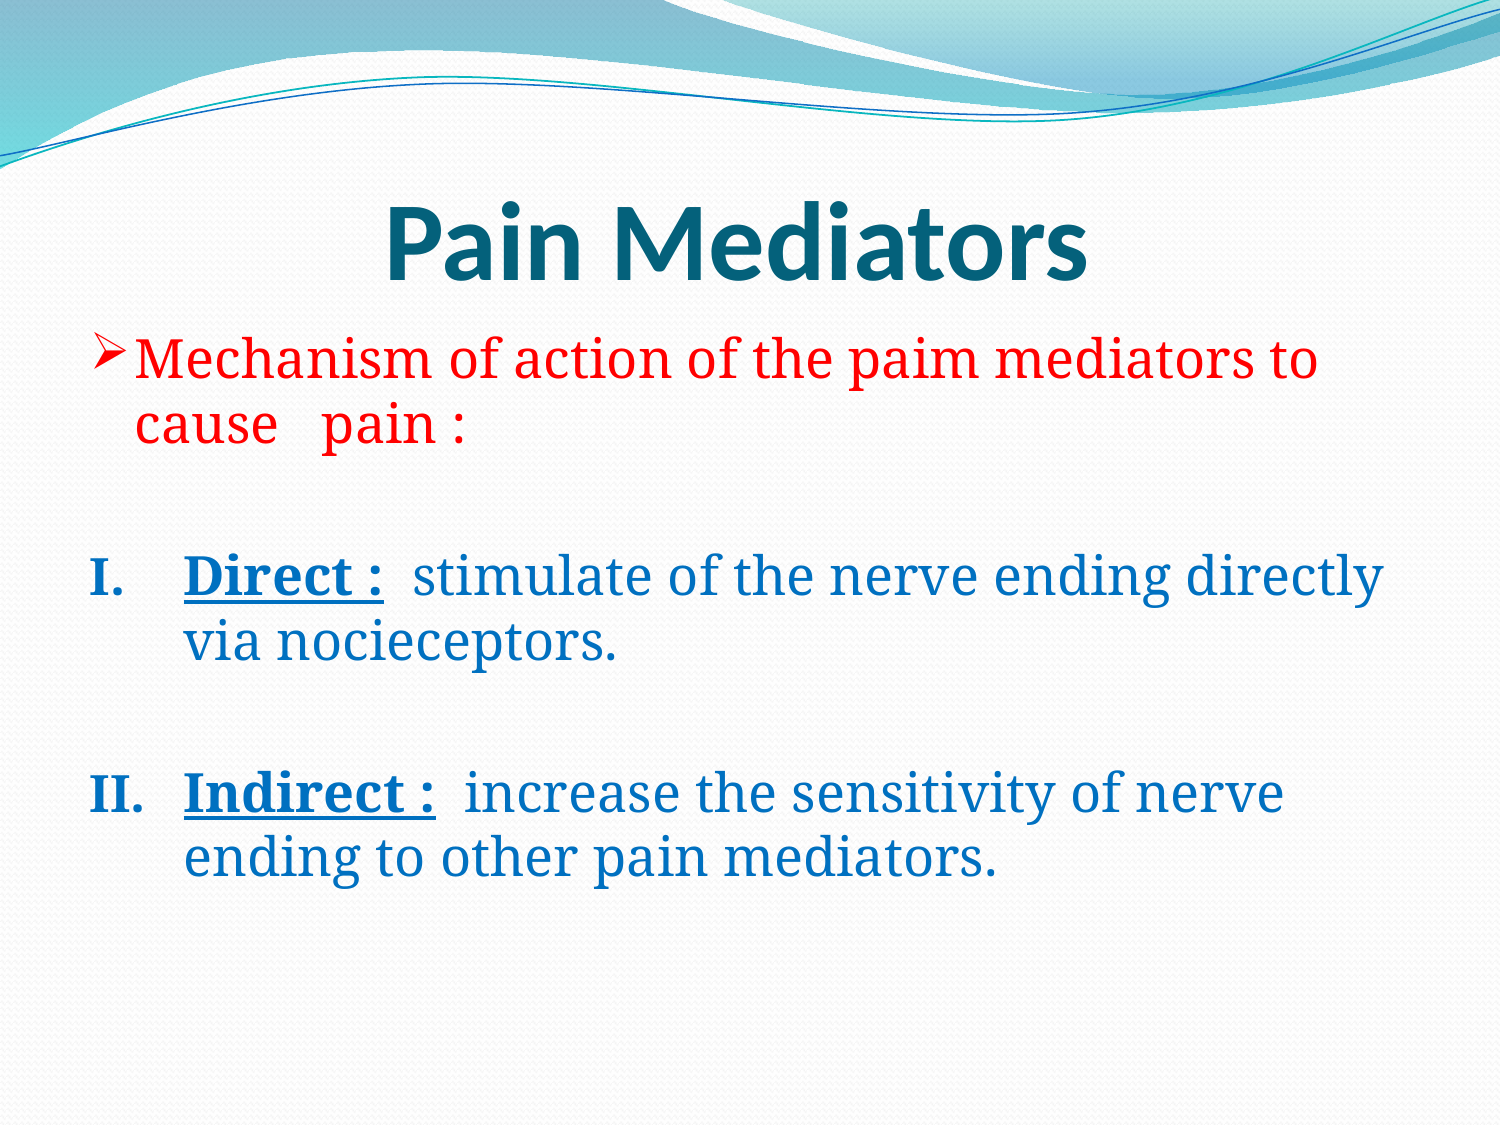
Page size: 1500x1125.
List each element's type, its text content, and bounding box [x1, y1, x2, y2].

list Mechanism of action of the paim mediators to cause pain : Direct : stimulate of the nerve ending directly via nocieceptors. Indirect : increase the sensitivity of nerve ending to other pain mediators. [75, 317, 1425, 1038]
title Pain Mediators [75, 115, 1425, 303]
